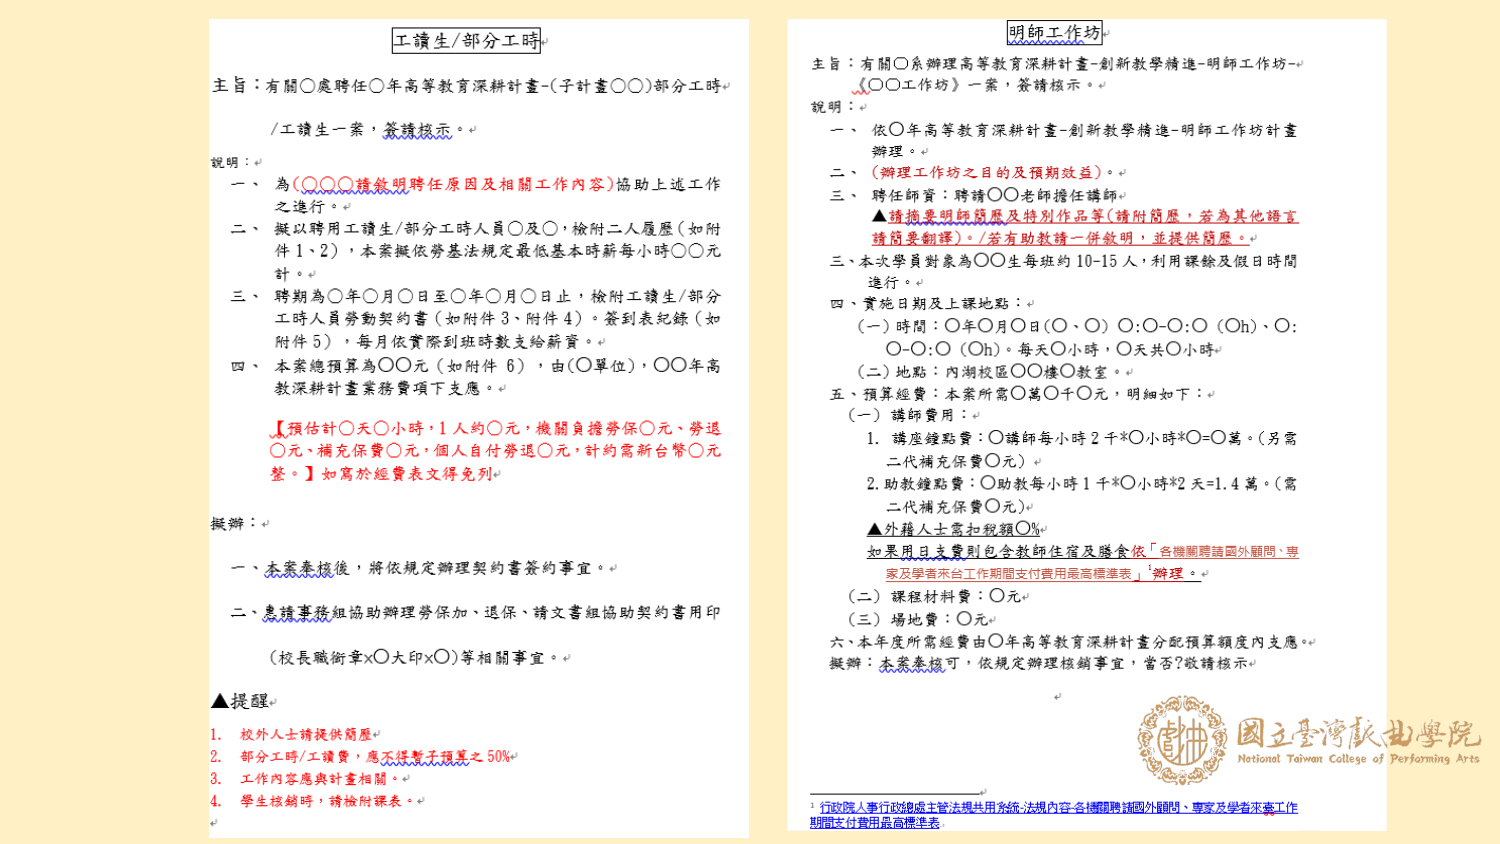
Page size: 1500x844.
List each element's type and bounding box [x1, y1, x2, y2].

picture [209, 19, 750, 839]
picture [787, 19, 1491, 831]
